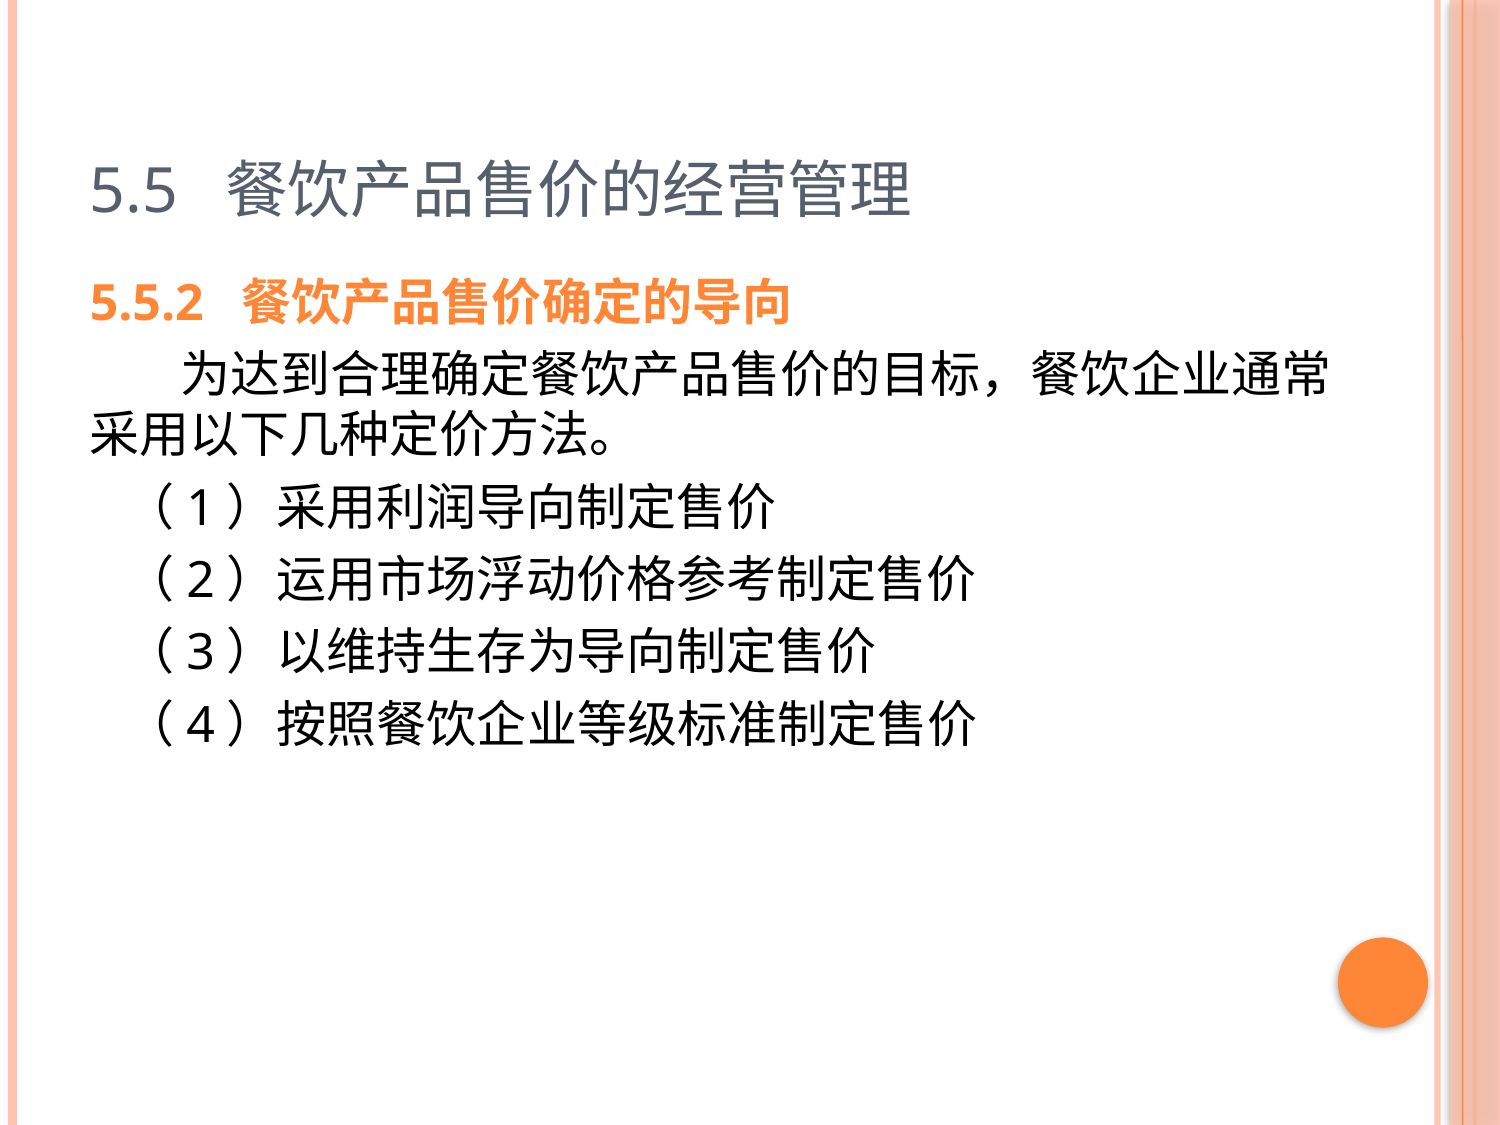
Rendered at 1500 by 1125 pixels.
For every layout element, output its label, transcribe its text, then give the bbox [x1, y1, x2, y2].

title 5.5 餐饮产品售价的经营管理 [75, 45, 1300, 233]
list 5.5.2 餐饮产品售价确定的导向 为达到合理确定餐饮产品售价的目标，餐饮企业通常采用以下几种定价方法。 （1）采用利润导向制定售价 （2）运用市场浮动价格参考制定售价 （3）以维持生存为导向制定售价 （4）按照餐饮企业等级标准制定售价 [74, 262, 1364, 1063]
